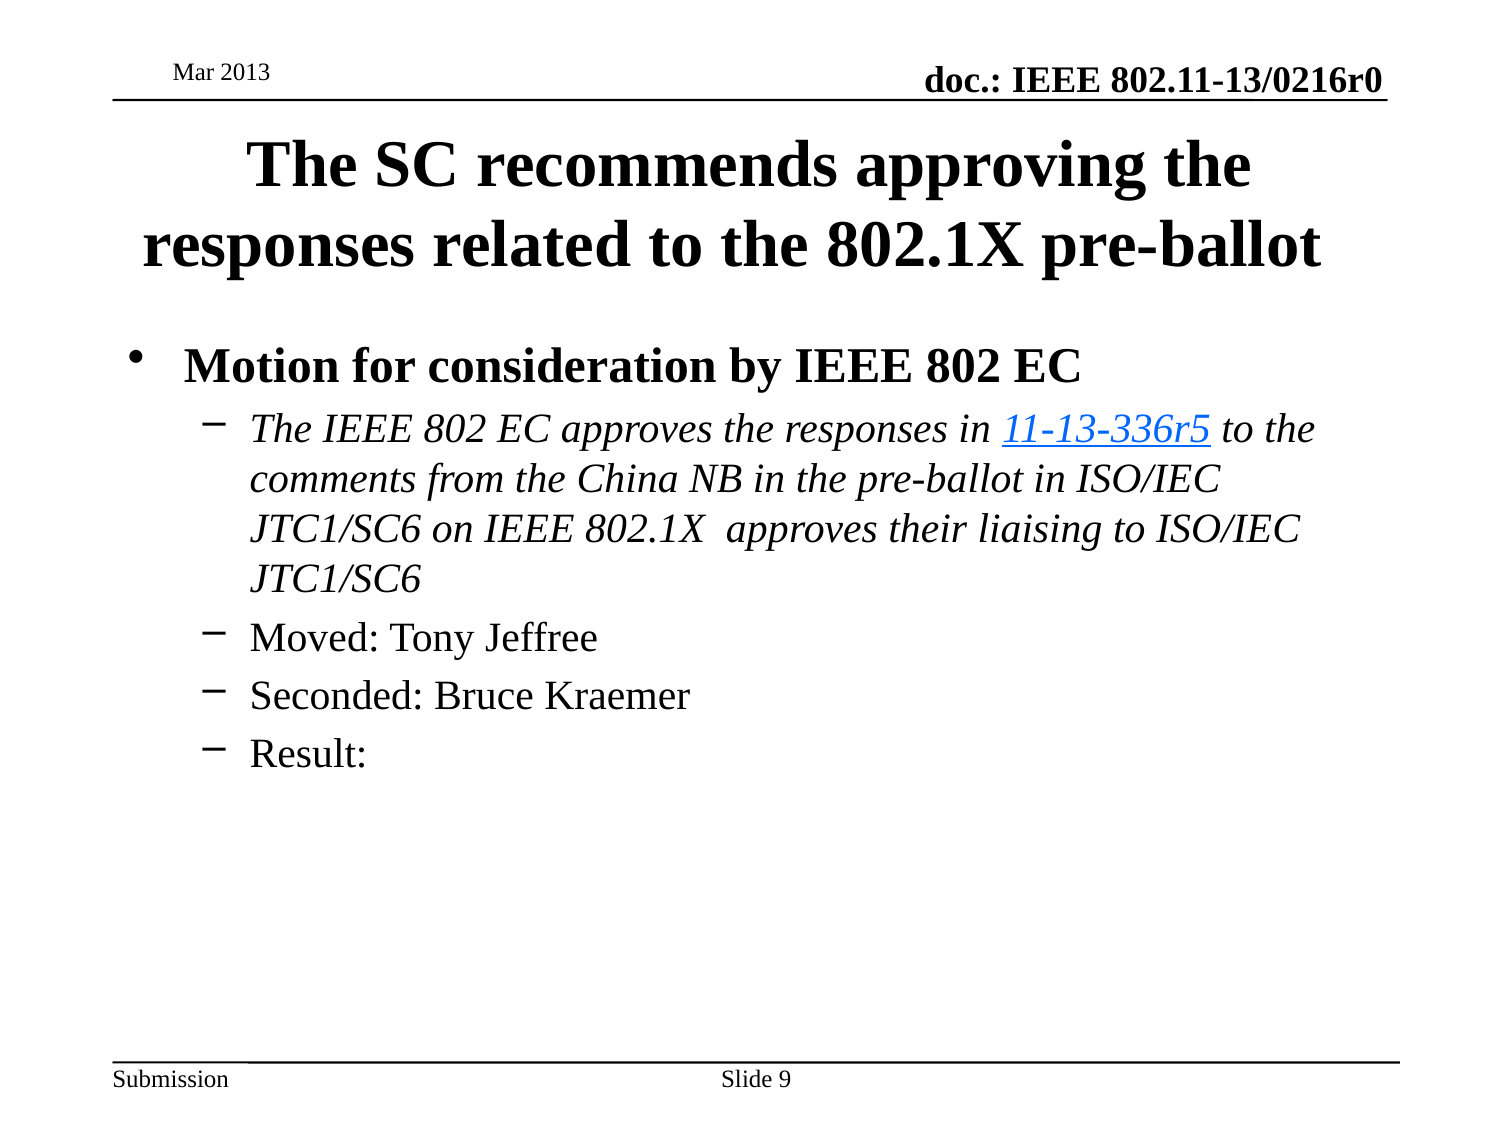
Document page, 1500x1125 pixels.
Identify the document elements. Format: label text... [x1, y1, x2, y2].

footer Mar 2013 [114, 54, 271, 101]
list Motion for consideration by IEEE 802 EC The IEEE 802 EC approves the responses in 11-13-336r5 to the comments from the China NB in the pre-ballot in ISO/IEC JTC1/SC6 on IEEE 802.1X approves their liaising to ISO/IEC JTC1/SC6 Moved: Tony Jeffree Seconded: Bruce Kraemer Result: [112, 324, 1388, 1000]
slide_number Slide 9 [712, 1061, 800, 1093]
title The SC recommends approving the responses related to the 802.1X pre-ballot [112, 112, 1388, 288]
